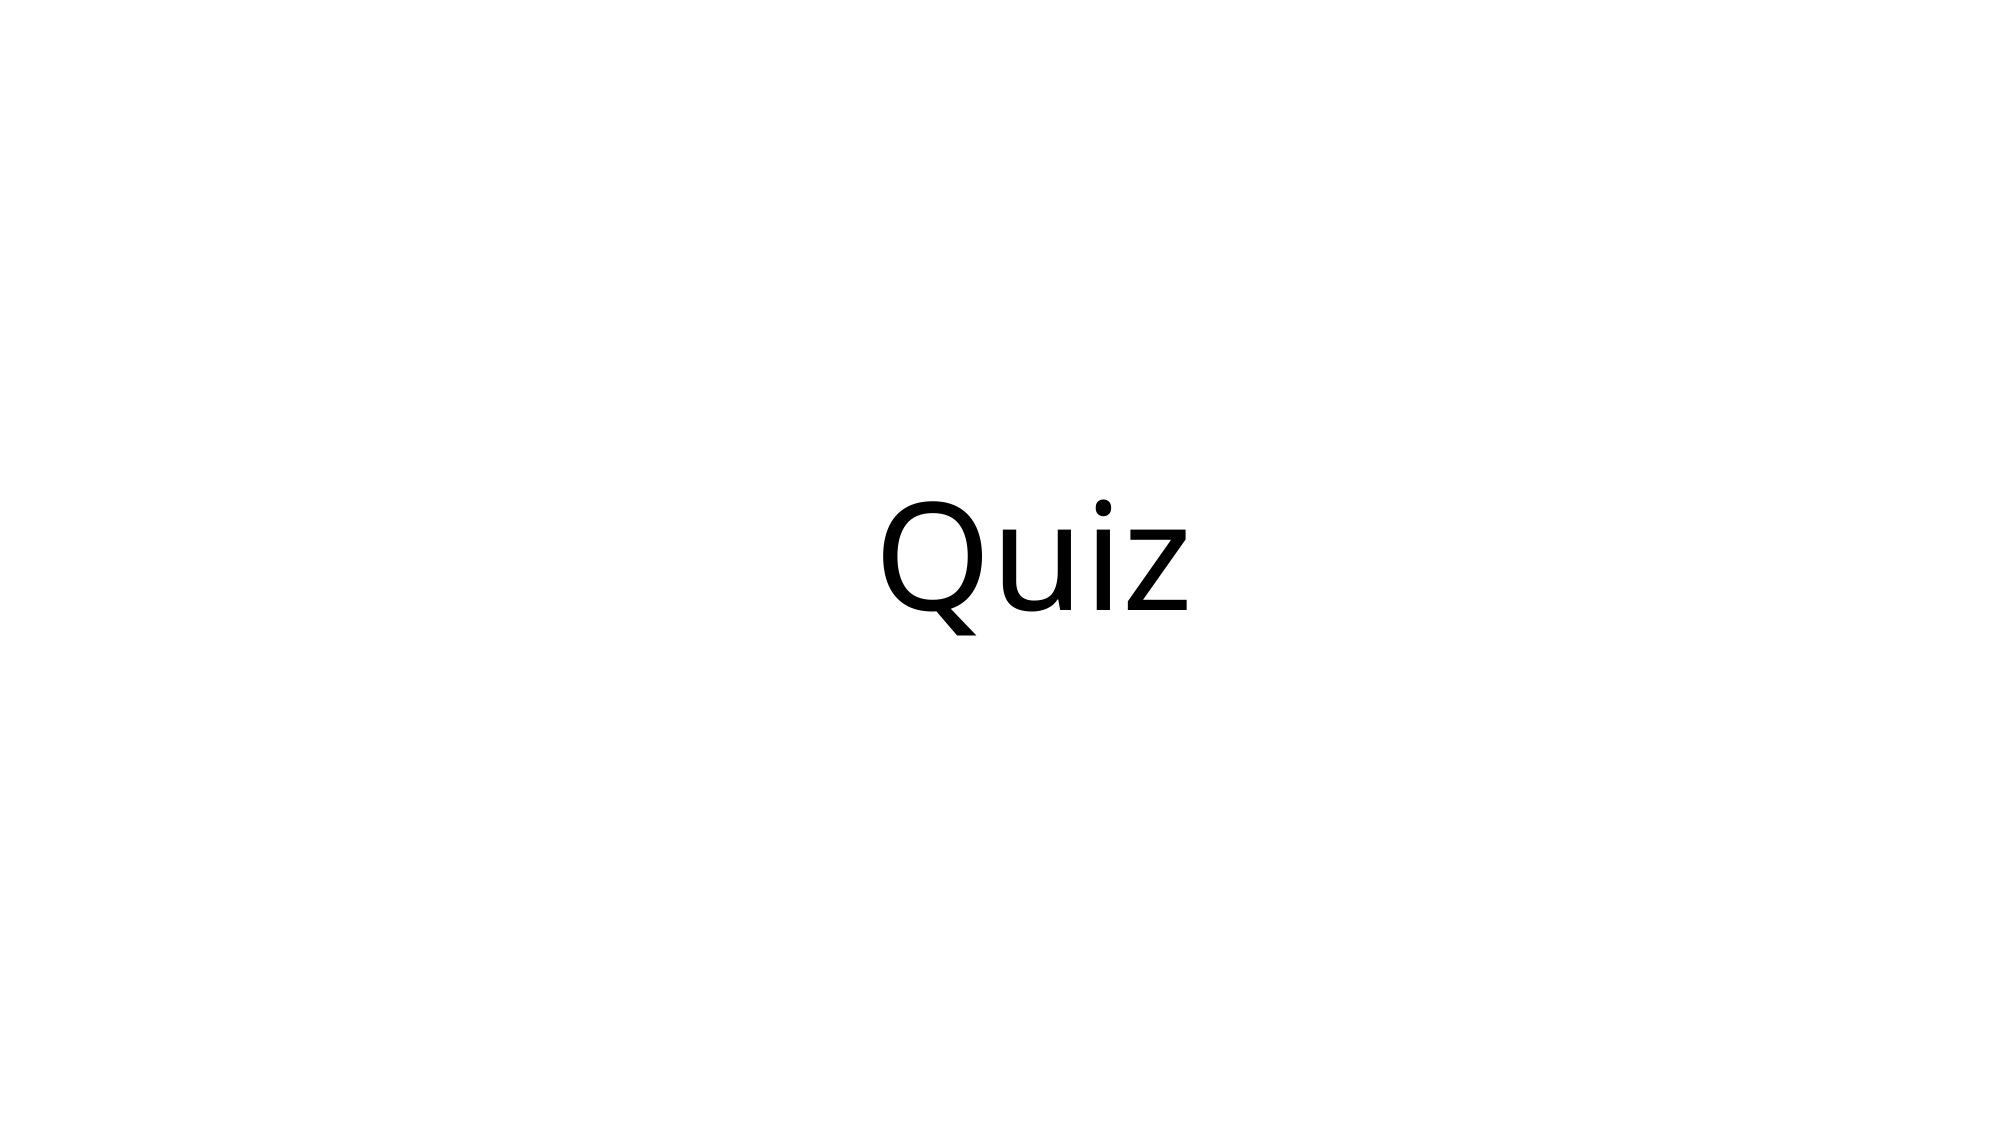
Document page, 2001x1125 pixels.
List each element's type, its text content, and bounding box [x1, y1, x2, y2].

text_box Quiz [859, 453, 1209, 648]
